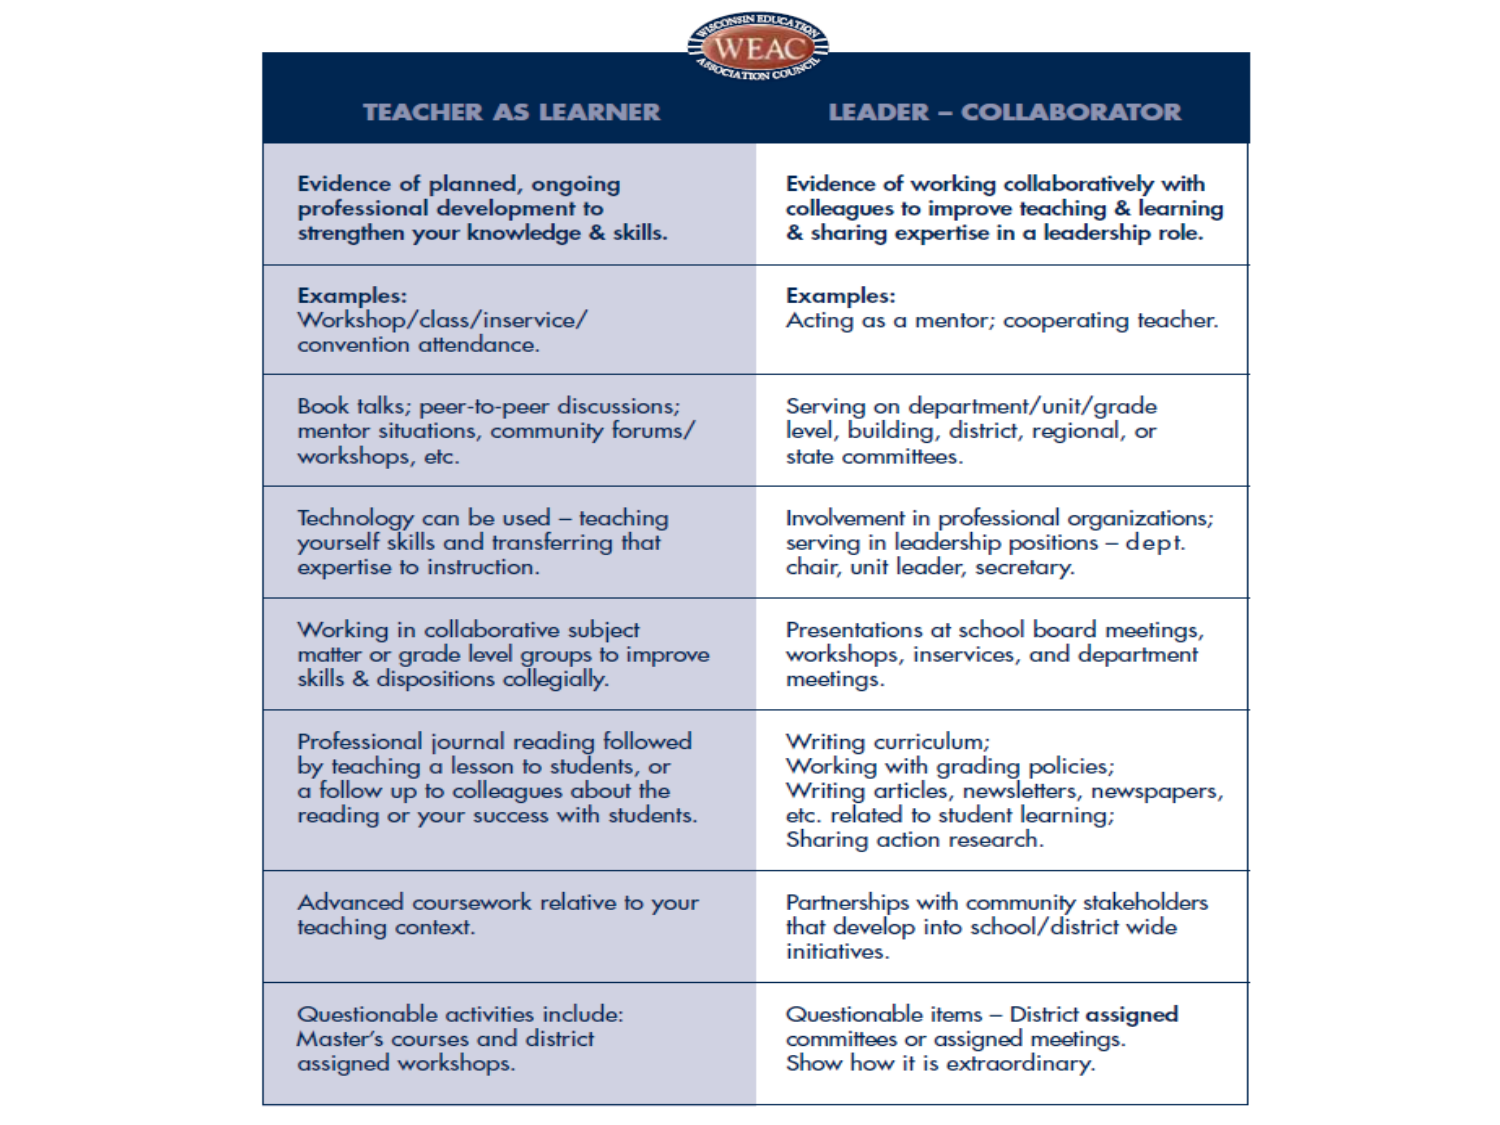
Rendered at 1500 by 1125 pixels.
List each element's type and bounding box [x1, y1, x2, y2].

picture [224, 0, 1276, 1125]
